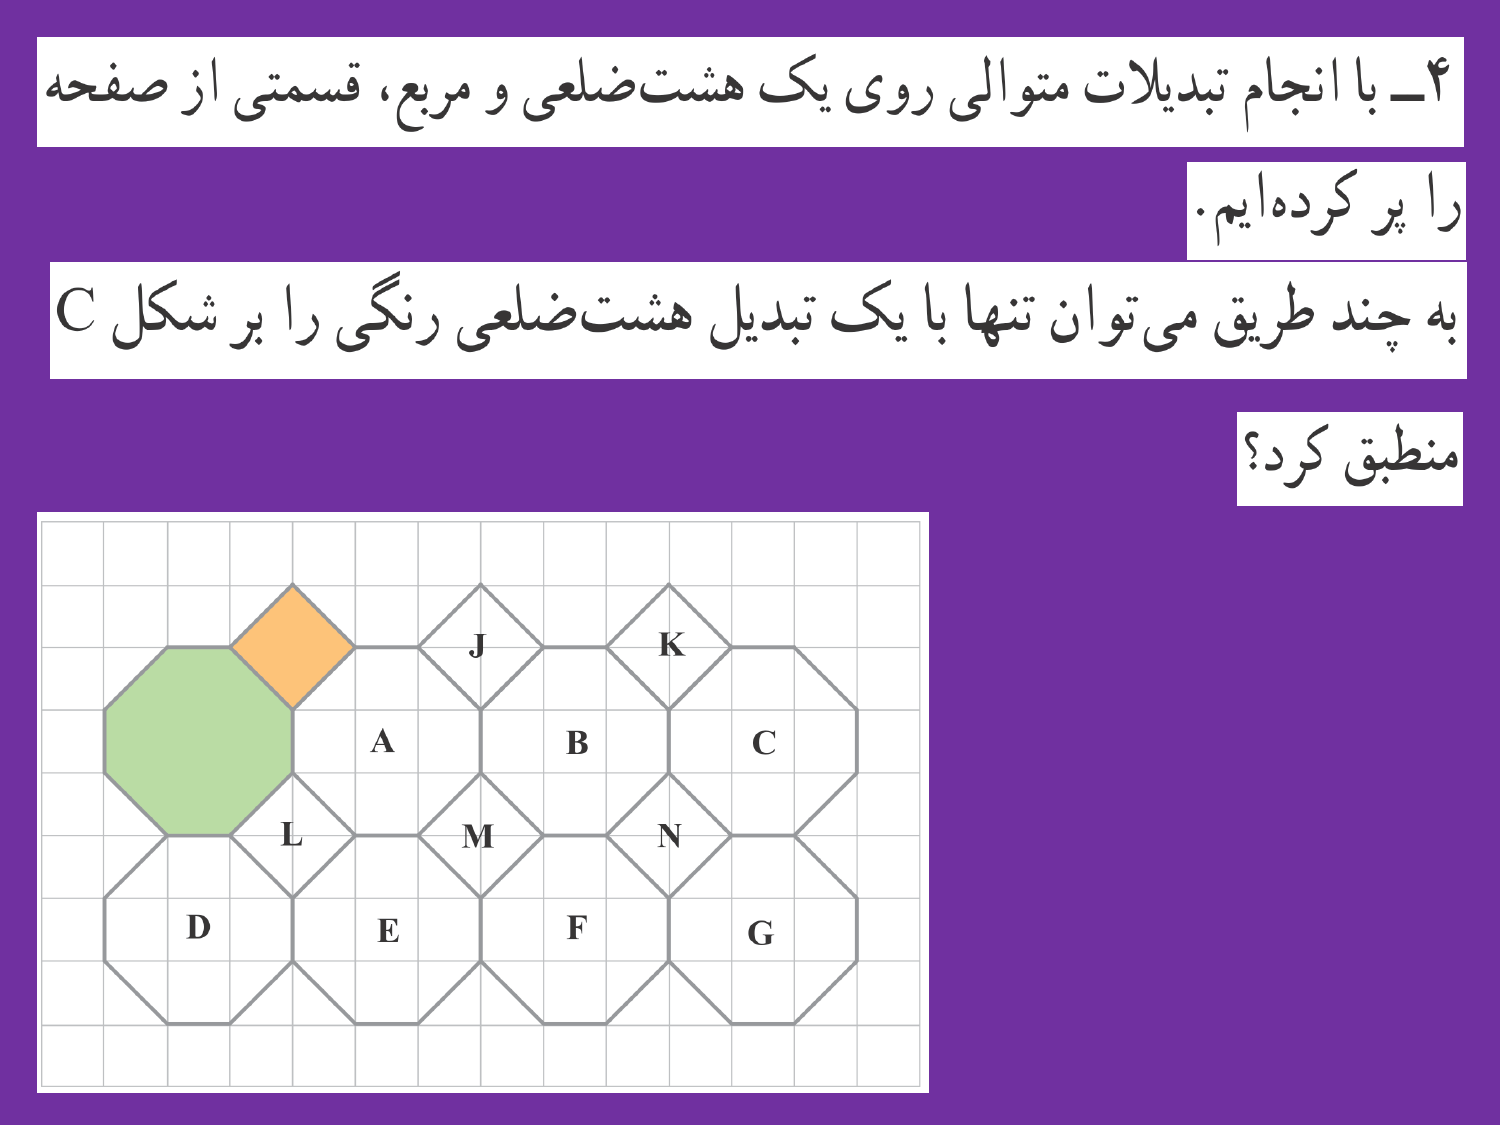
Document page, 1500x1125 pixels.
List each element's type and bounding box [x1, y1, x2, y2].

text_box [37, 37, 1466, 260]
text_box [49, 262, 1468, 507]
picture [37, 512, 930, 1094]
